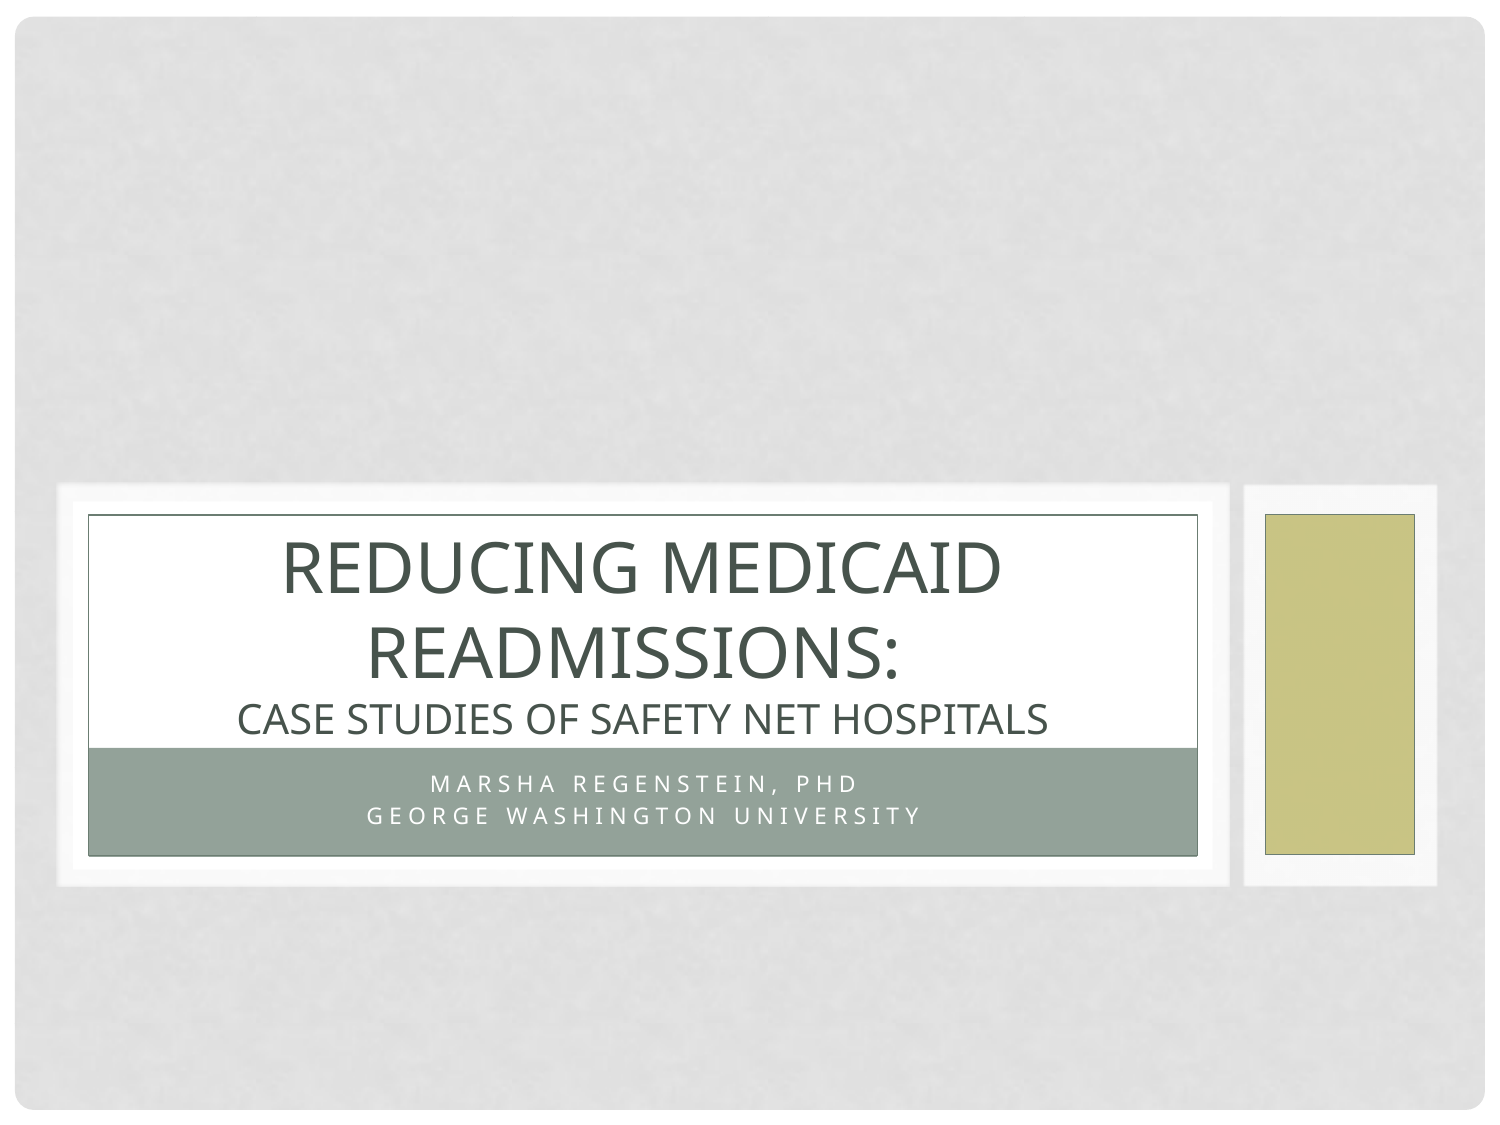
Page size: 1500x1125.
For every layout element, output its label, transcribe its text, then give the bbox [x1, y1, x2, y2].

title Reducing Medicaid Readmissions: Case Studies of Safety Net Hospitals [99, 529, 1187, 750]
subtitle Marsha Regenstein, PhD George Washington University [105, 762, 1181, 838]
